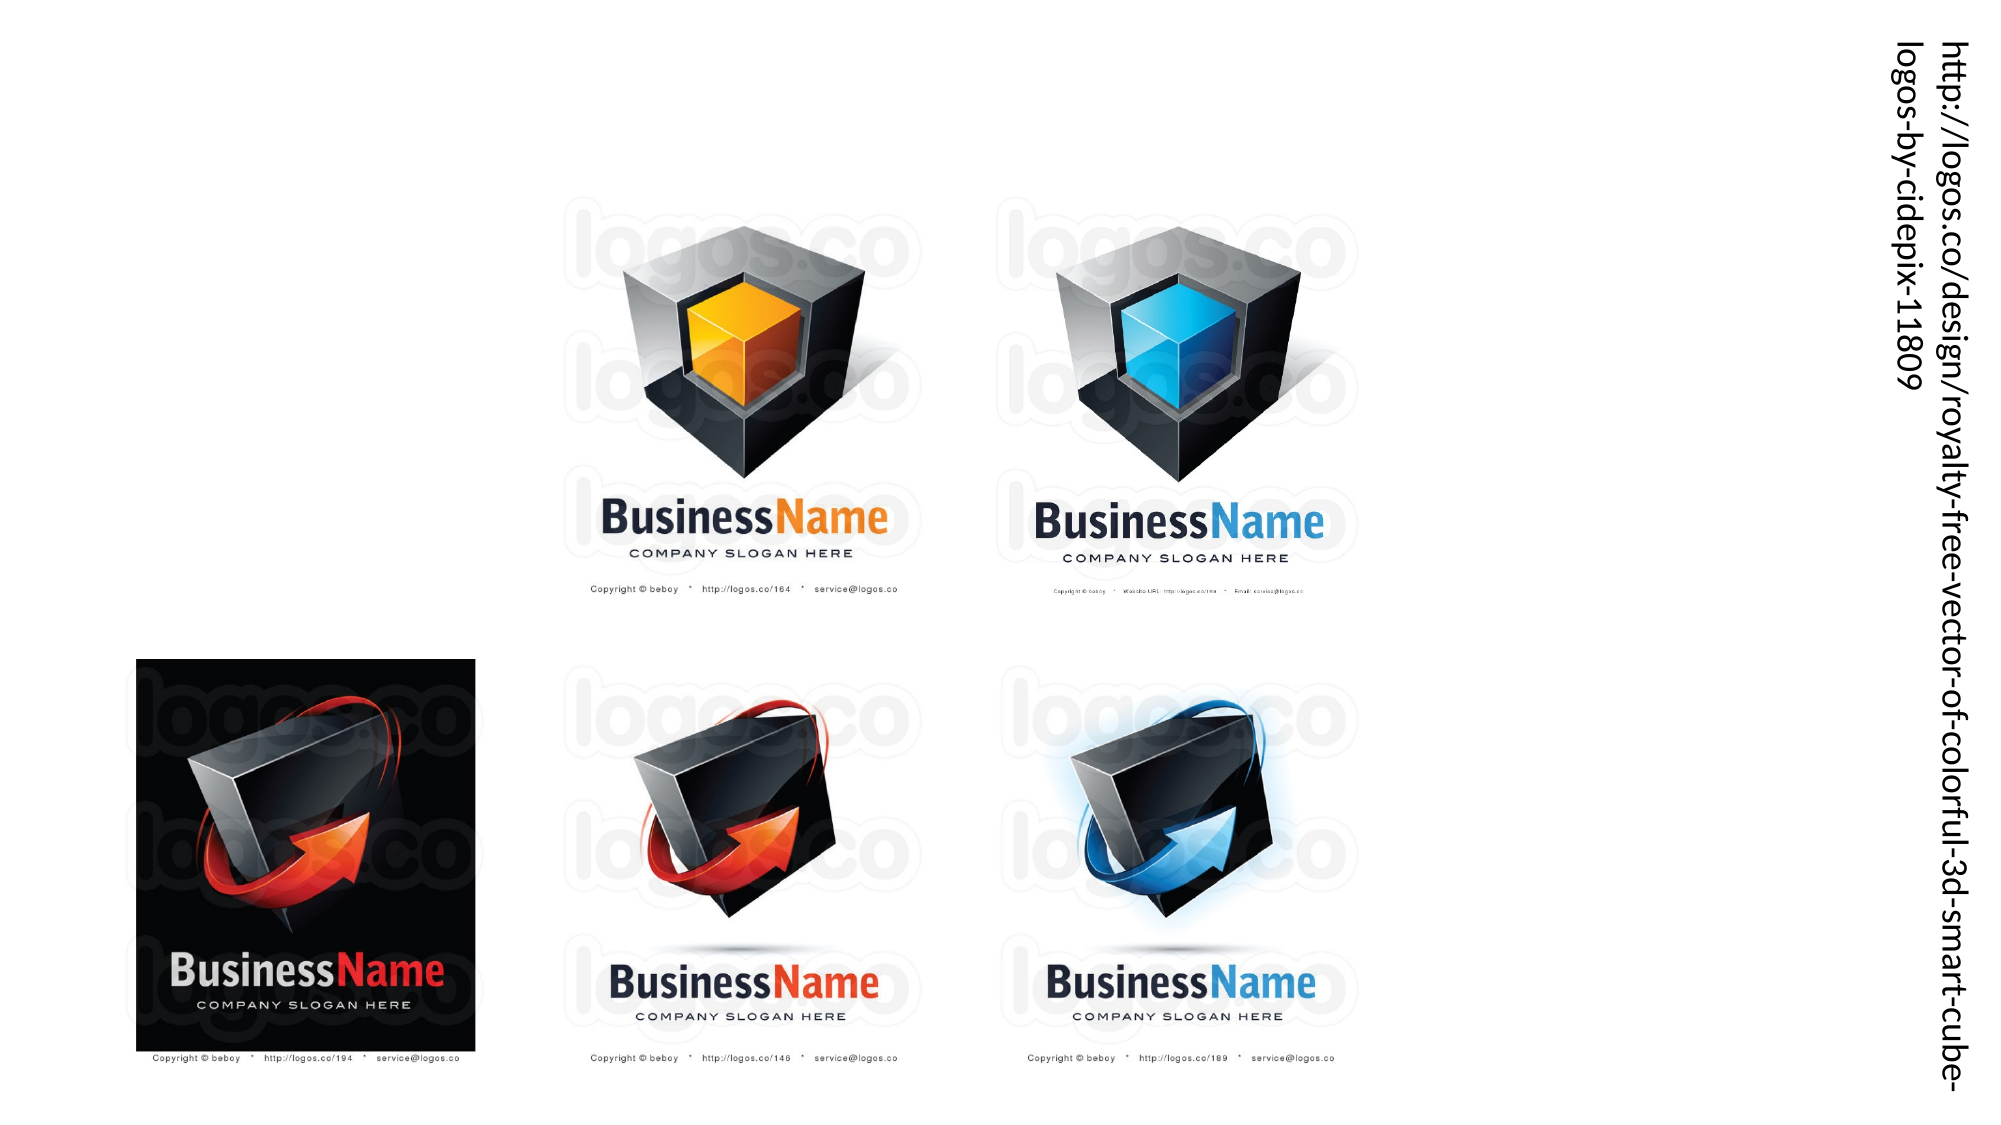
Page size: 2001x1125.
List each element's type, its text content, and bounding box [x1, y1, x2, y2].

picture [547, 190, 939, 595]
text_box http://logos.co/design/royalty-free-vector-of-colorful-3d-smart-cube-logos-by-cidepix-11809 [1882, 25, 1988, 1125]
picture [109, 659, 501, 1064]
picture [547, 659, 939, 1064]
picture [984, 659, 1376, 1064]
picture [979, 190, 1376, 595]
